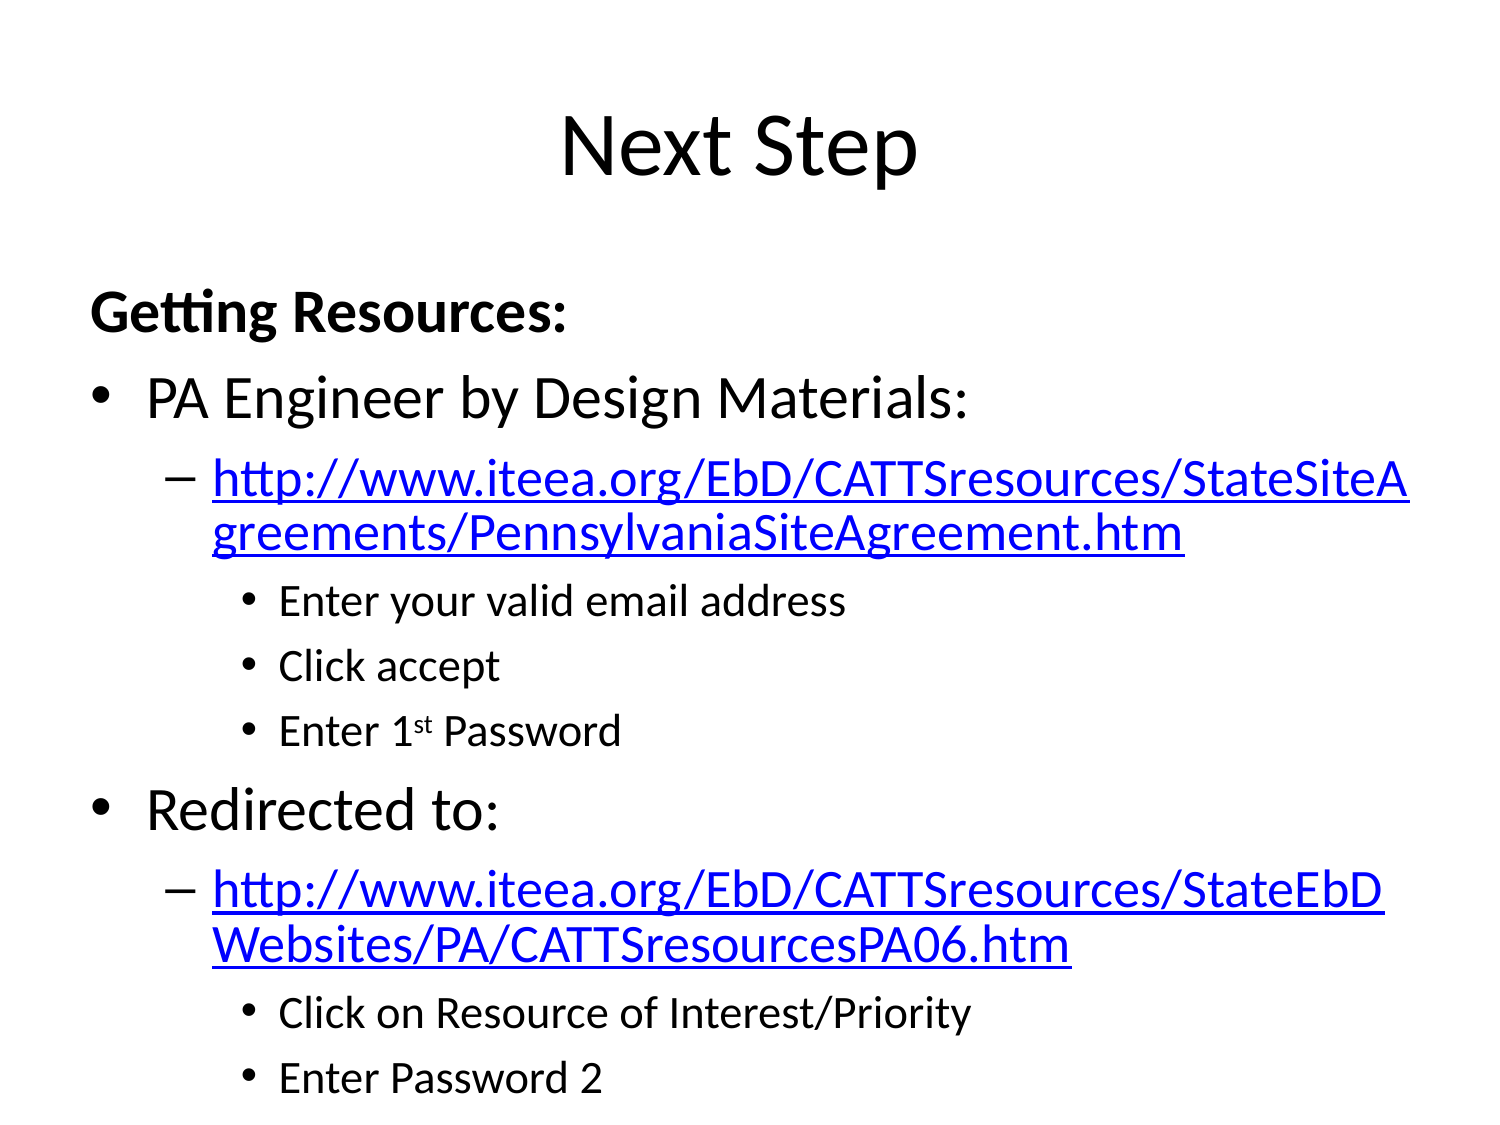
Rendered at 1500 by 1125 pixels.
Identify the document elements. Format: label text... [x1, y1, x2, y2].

title Next Step [75, 45, 1425, 233]
list Getting Resources: PA Engineer by Design Materials: http://www.iteea.org/EbD/CATTSresources/StateSiteAgreements/PennsylvaniaSiteAgreement.htm Enter your valid email address Click accept Enter 1st Password Redirected to: http://www.iteea.org/EbD/CATTSresources/StateEbDWebsites/PA/CATTSresourcesPA06.htm Click on Resource of Interest/Priority Enter Password 2 [75, 262, 1425, 1005]
